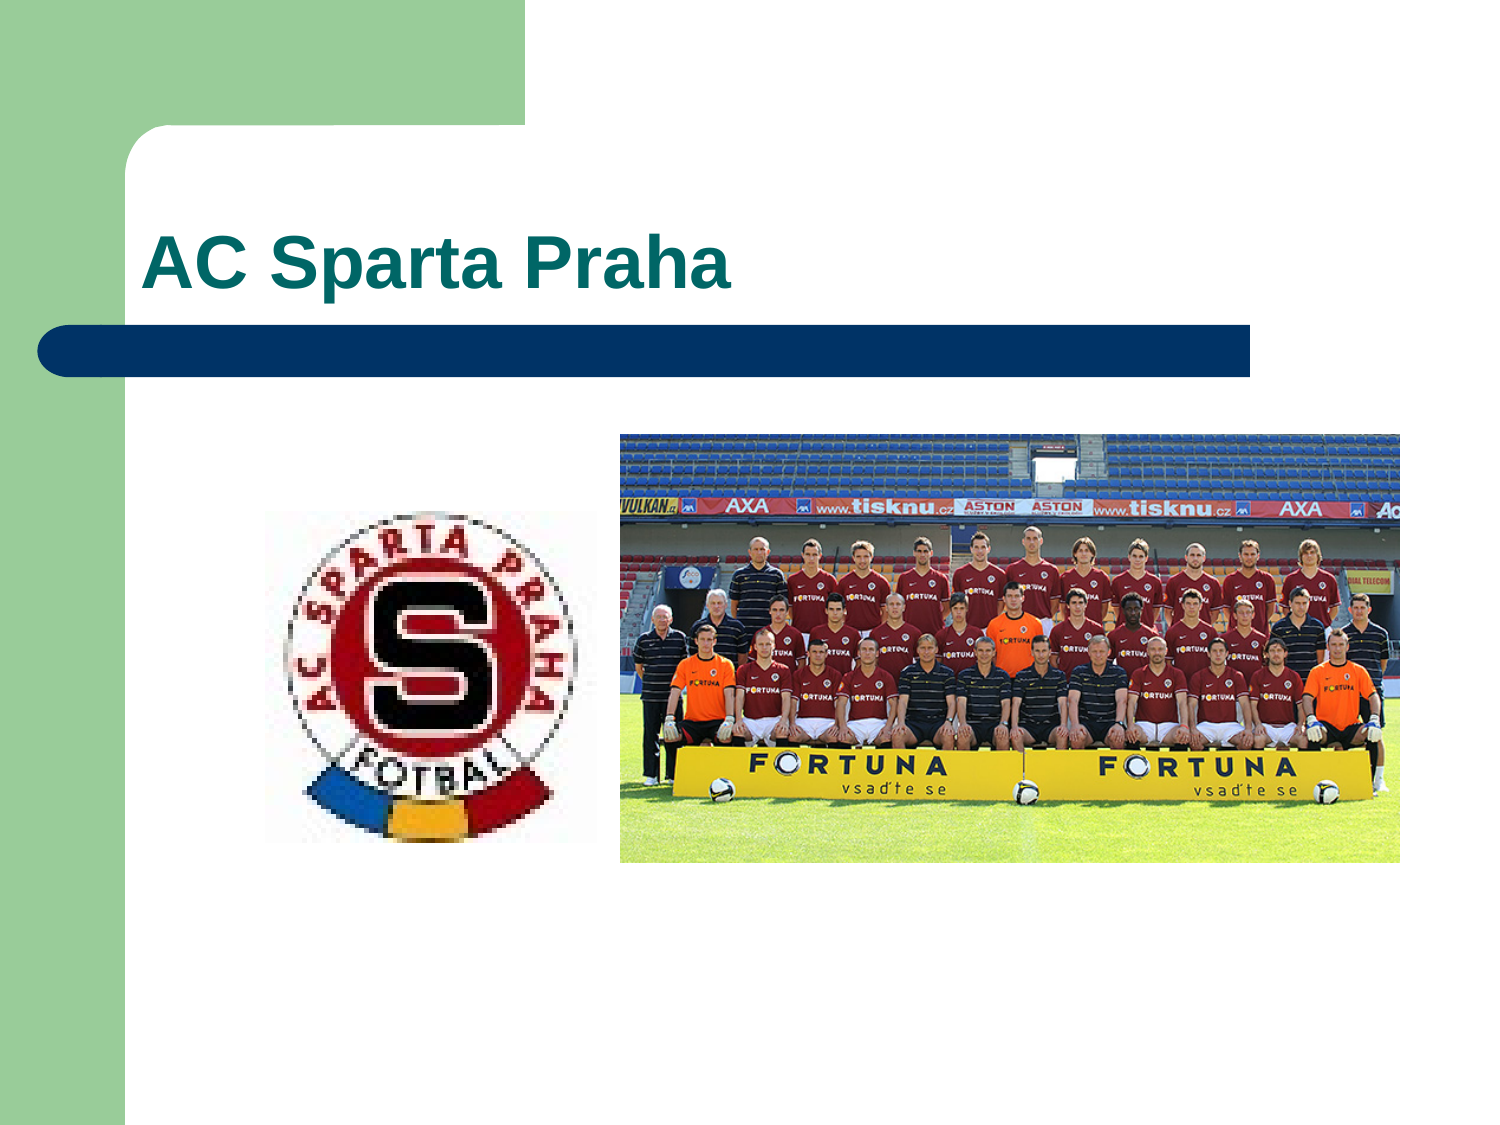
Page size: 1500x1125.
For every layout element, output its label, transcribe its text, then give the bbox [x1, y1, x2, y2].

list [619, 434, 1400, 863]
title AC Sparta Praha [125, 125, 1425, 313]
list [265, 511, 597, 843]
